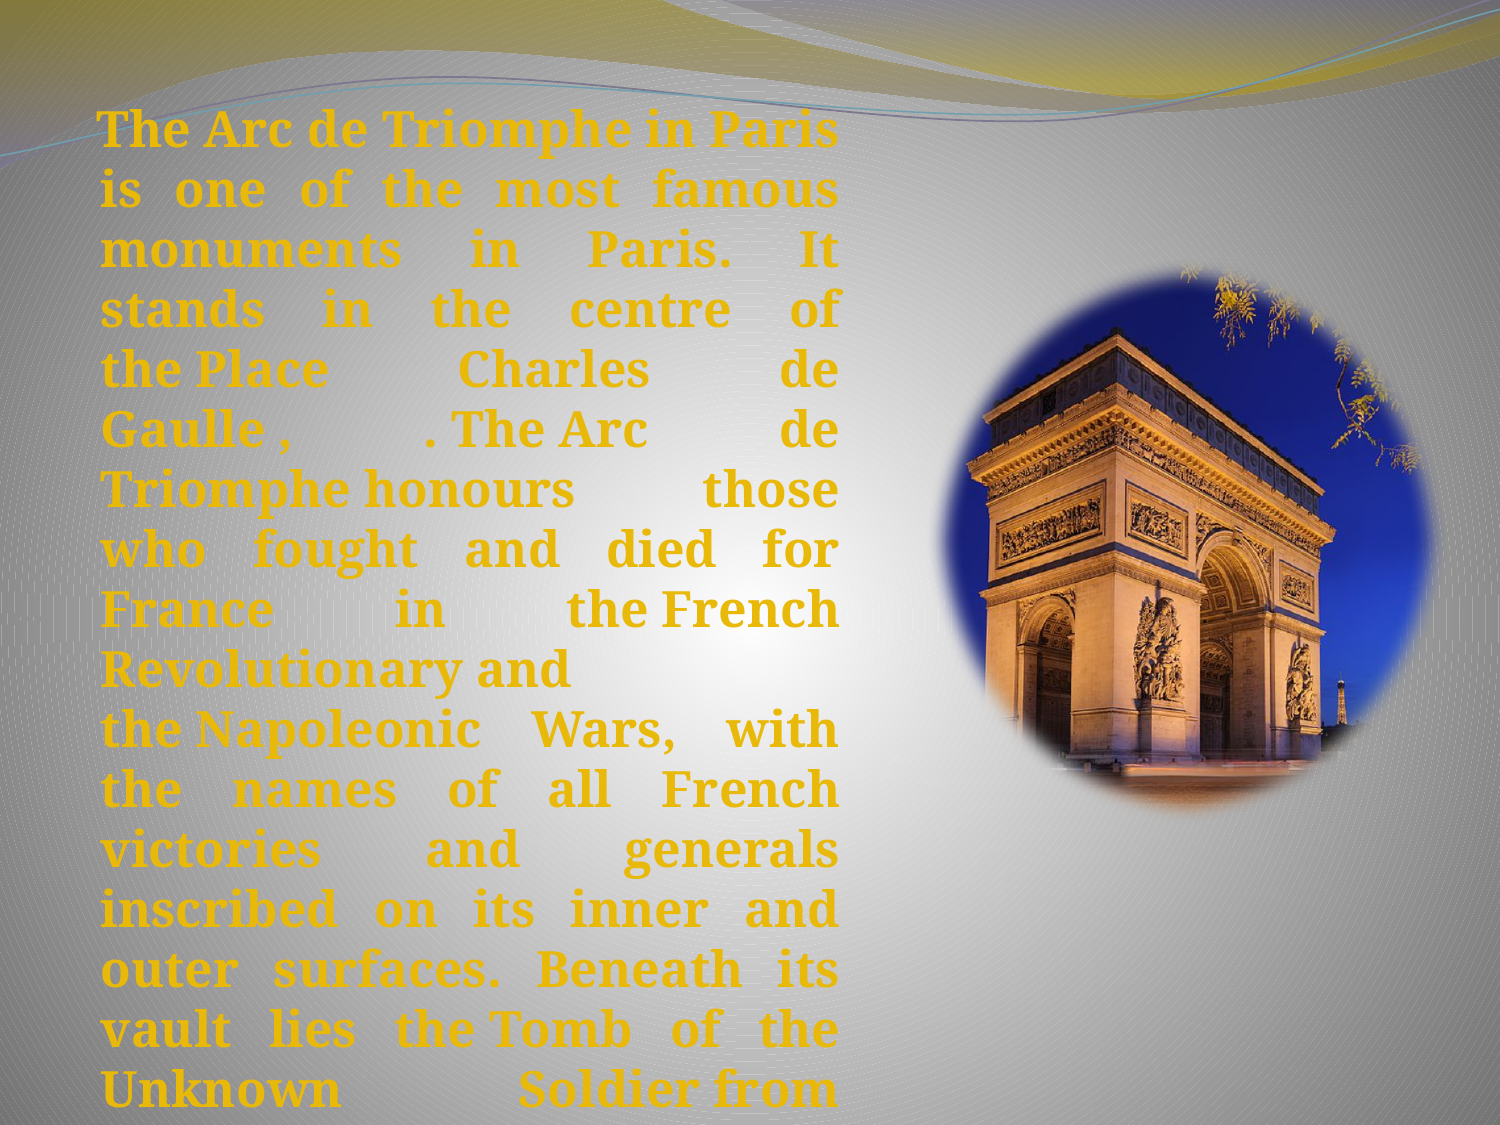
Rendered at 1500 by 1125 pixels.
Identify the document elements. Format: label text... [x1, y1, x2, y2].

picture [925, 257, 1449, 825]
list The Arc de Triomphe in Paris is one of the most famous monuments in Paris. It stands in the centre of the Place Charles de Gaulle , . The Arc de Triomphe honours those who fought and died for France in the French Revolutionary and the Napoleonic Wars, with the names of all French victories and generals inscribed on its inner and outer surfaces. Beneath its vault lies the Tomb of the Unknown Soldier from World War I. [40, 89, 856, 811]
